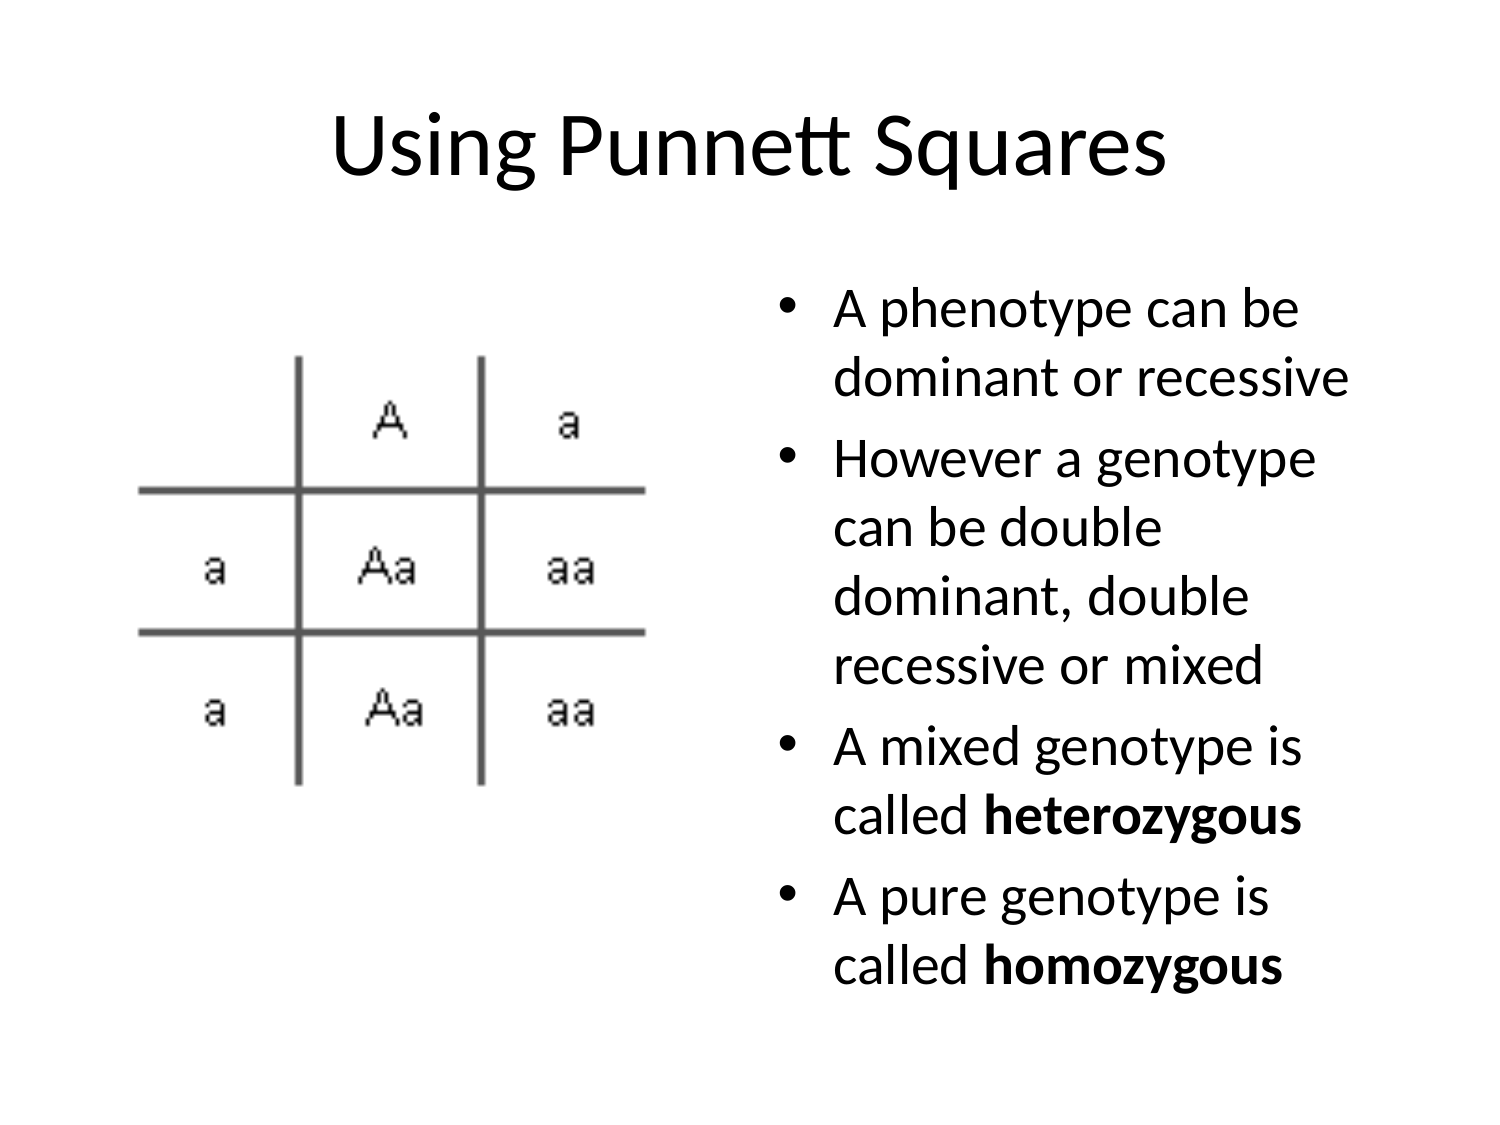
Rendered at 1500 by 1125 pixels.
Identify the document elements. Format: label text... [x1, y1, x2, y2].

title Using Punnett Squares [75, 45, 1425, 233]
list A phenotype can be dominant or recessive However a genotype can be double dominant, double recessive or mixed A mixed genotype is called heterozygous A pure genotype is called homozygous [762, 262, 1425, 1005]
picture [124, 324, 669, 813]
